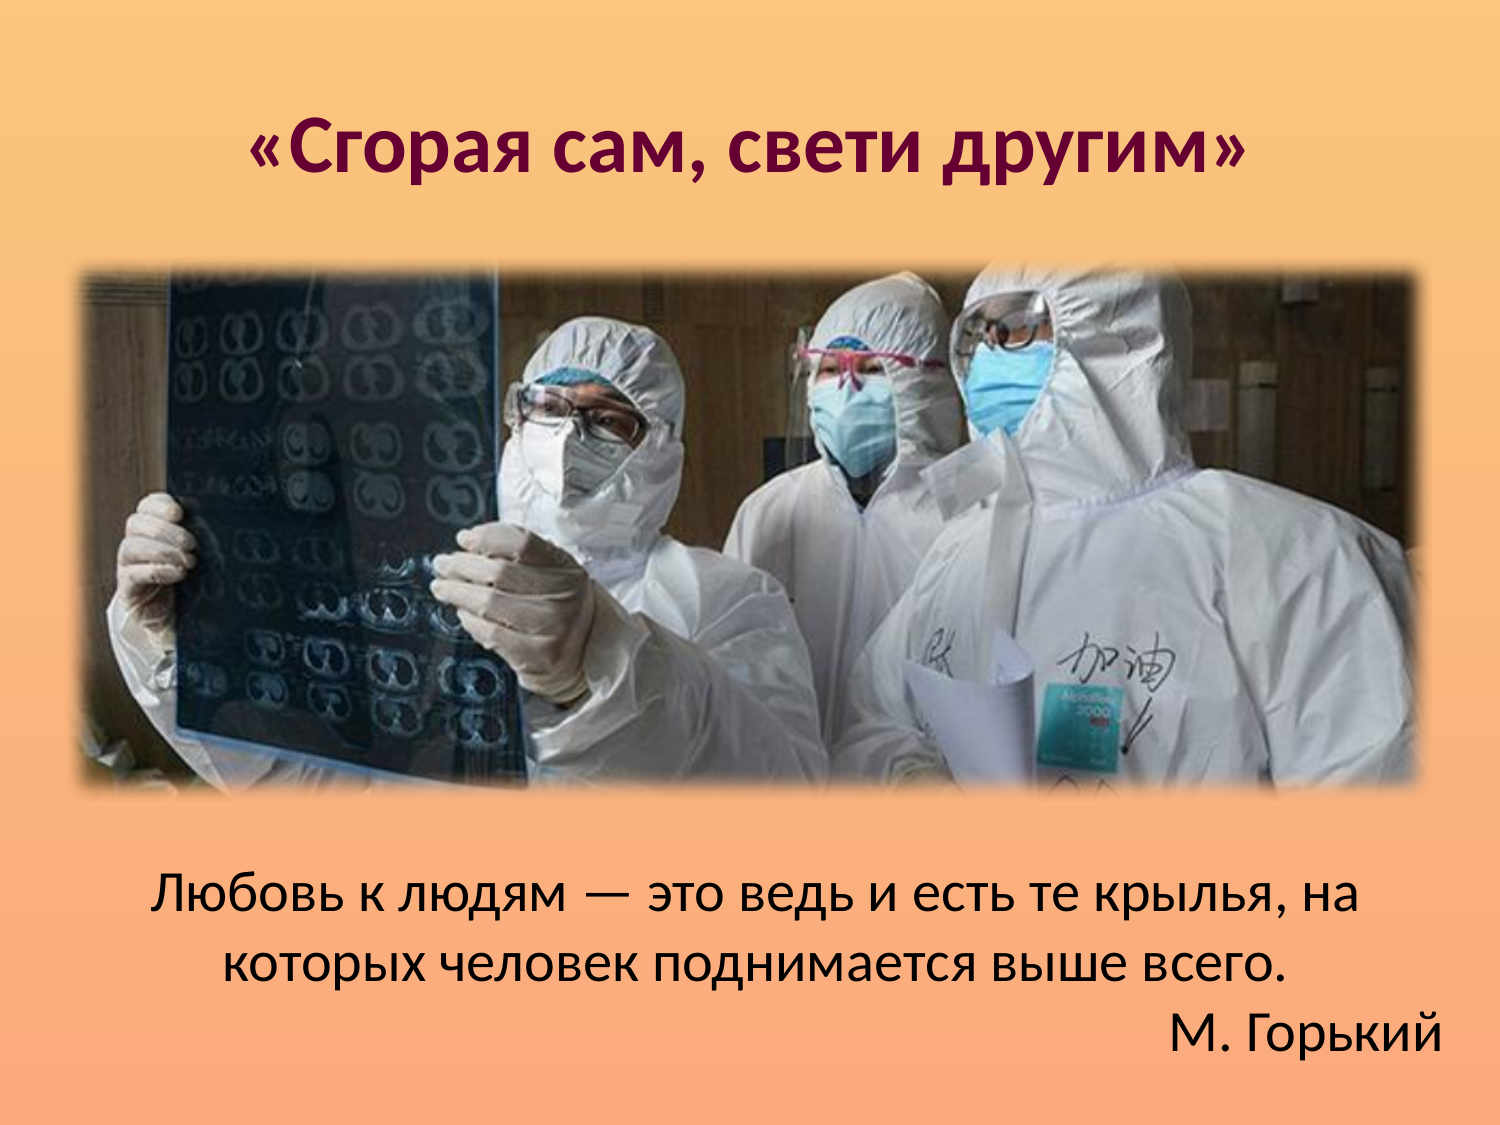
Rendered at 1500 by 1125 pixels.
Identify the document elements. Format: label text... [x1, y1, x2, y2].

picture [64, 255, 1432, 802]
text_box Любовь к людям — это ведь и есть те крылья, на которых человек поднимается выше всего. М. Горький [53, 846, 1459, 1071]
title «Сгорая сам, свети другим» [75, 45, 1425, 233]
